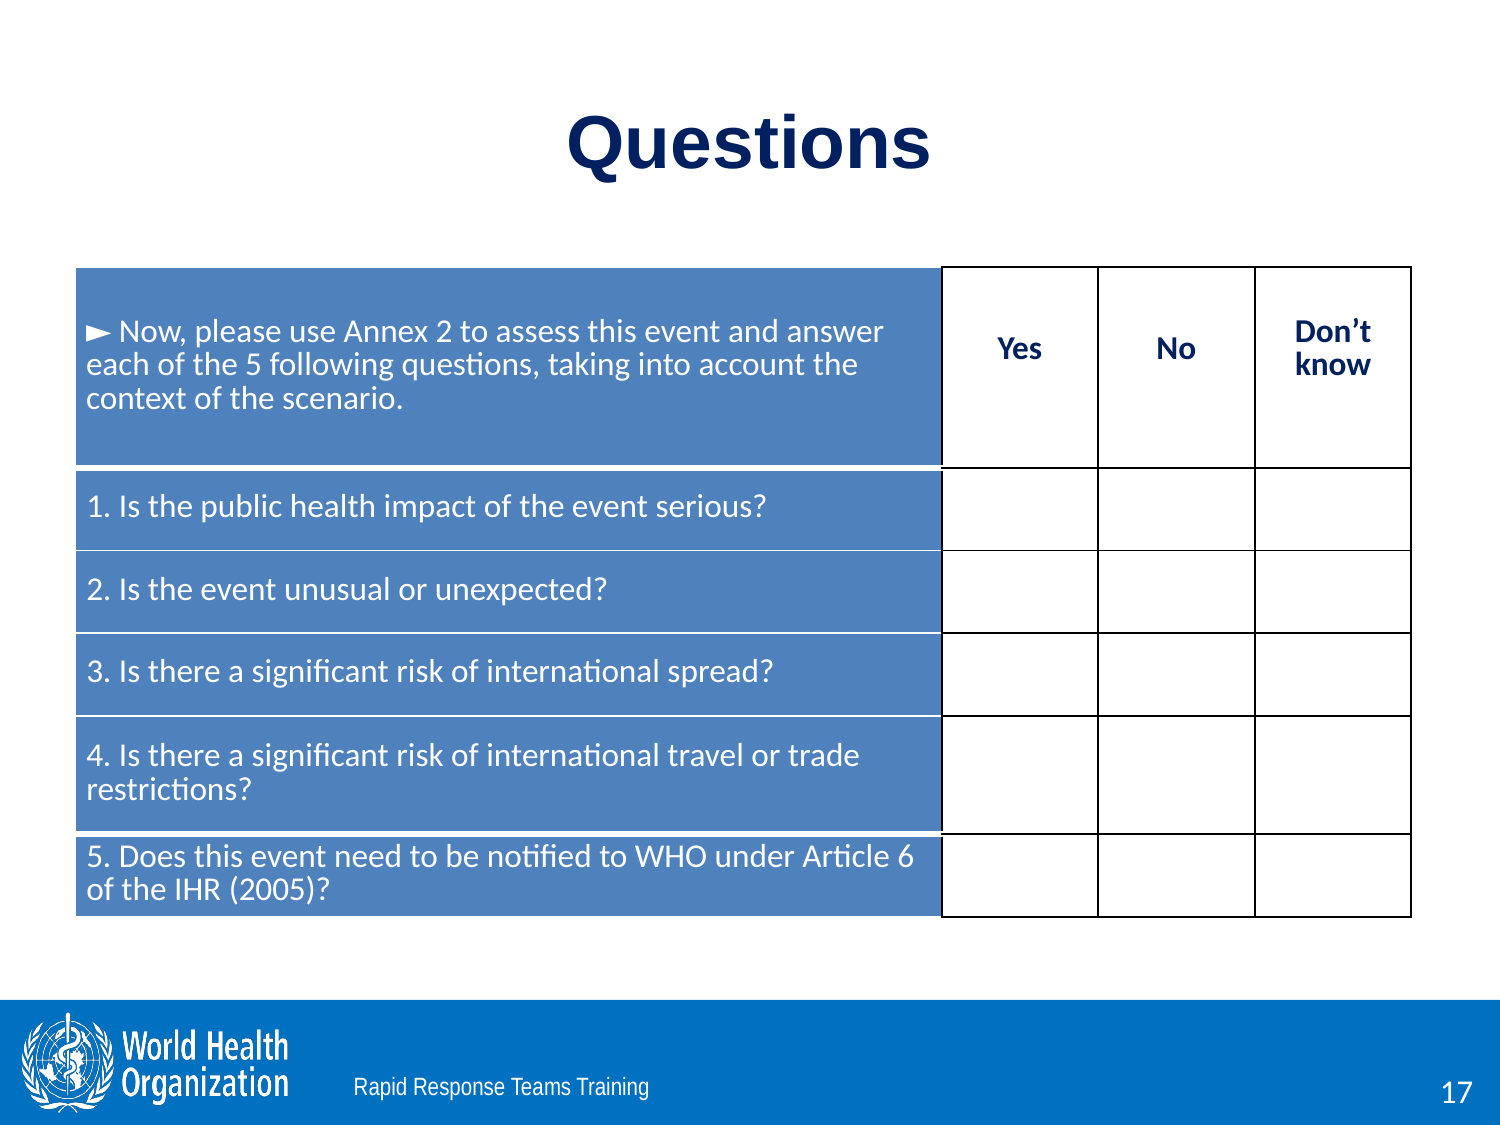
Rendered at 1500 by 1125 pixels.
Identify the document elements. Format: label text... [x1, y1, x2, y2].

table_cell [1099, 634, 1254, 715]
table_cell [943, 634, 1097, 715]
table_cell [943, 717, 1097, 833]
title Questions [75, 45, 1425, 233]
table_cell [943, 551, 1097, 632]
table_cell [1099, 717, 1254, 833]
table_cell [1256, 717, 1410, 833]
table_cell [943, 469, 1097, 550]
table_header Yes [943, 268, 1097, 467]
table_cell [1256, 835, 1410, 916]
table_cell [1256, 469, 1410, 550]
table_cell [1256, 551, 1410, 632]
picture [21, 1012, 288, 1113]
table_cell [1256, 634, 1410, 715]
table_cell [943, 835, 1097, 916]
table_cell [1099, 835, 1254, 916]
table_cell 2. Is the event unusual or unexpected? [76, 551, 941, 632]
table_cell 5. Does this event need to be notified to WHO under Article 6 of the IHR (2005)? [76, 837, 941, 916]
table_header ► Now, please use Annex 2 to assess this event and answer each of the 5 following questions, taking into account the context of the scenario. [76, 268, 941, 465]
table_cell 3. Is there a significant risk of international spread? [76, 634, 941, 715]
table_header Don’t know [1256, 268, 1410, 467]
table_cell 4. Is there a significant risk of international travel or trade restrictions? [76, 717, 941, 831]
table_cell 1. Is the public health impact of the event serious? [76, 471, 941, 550]
table_header No [1099, 268, 1254, 467]
table_cell [1099, 551, 1254, 632]
table_cell [1099, 469, 1254, 550]
